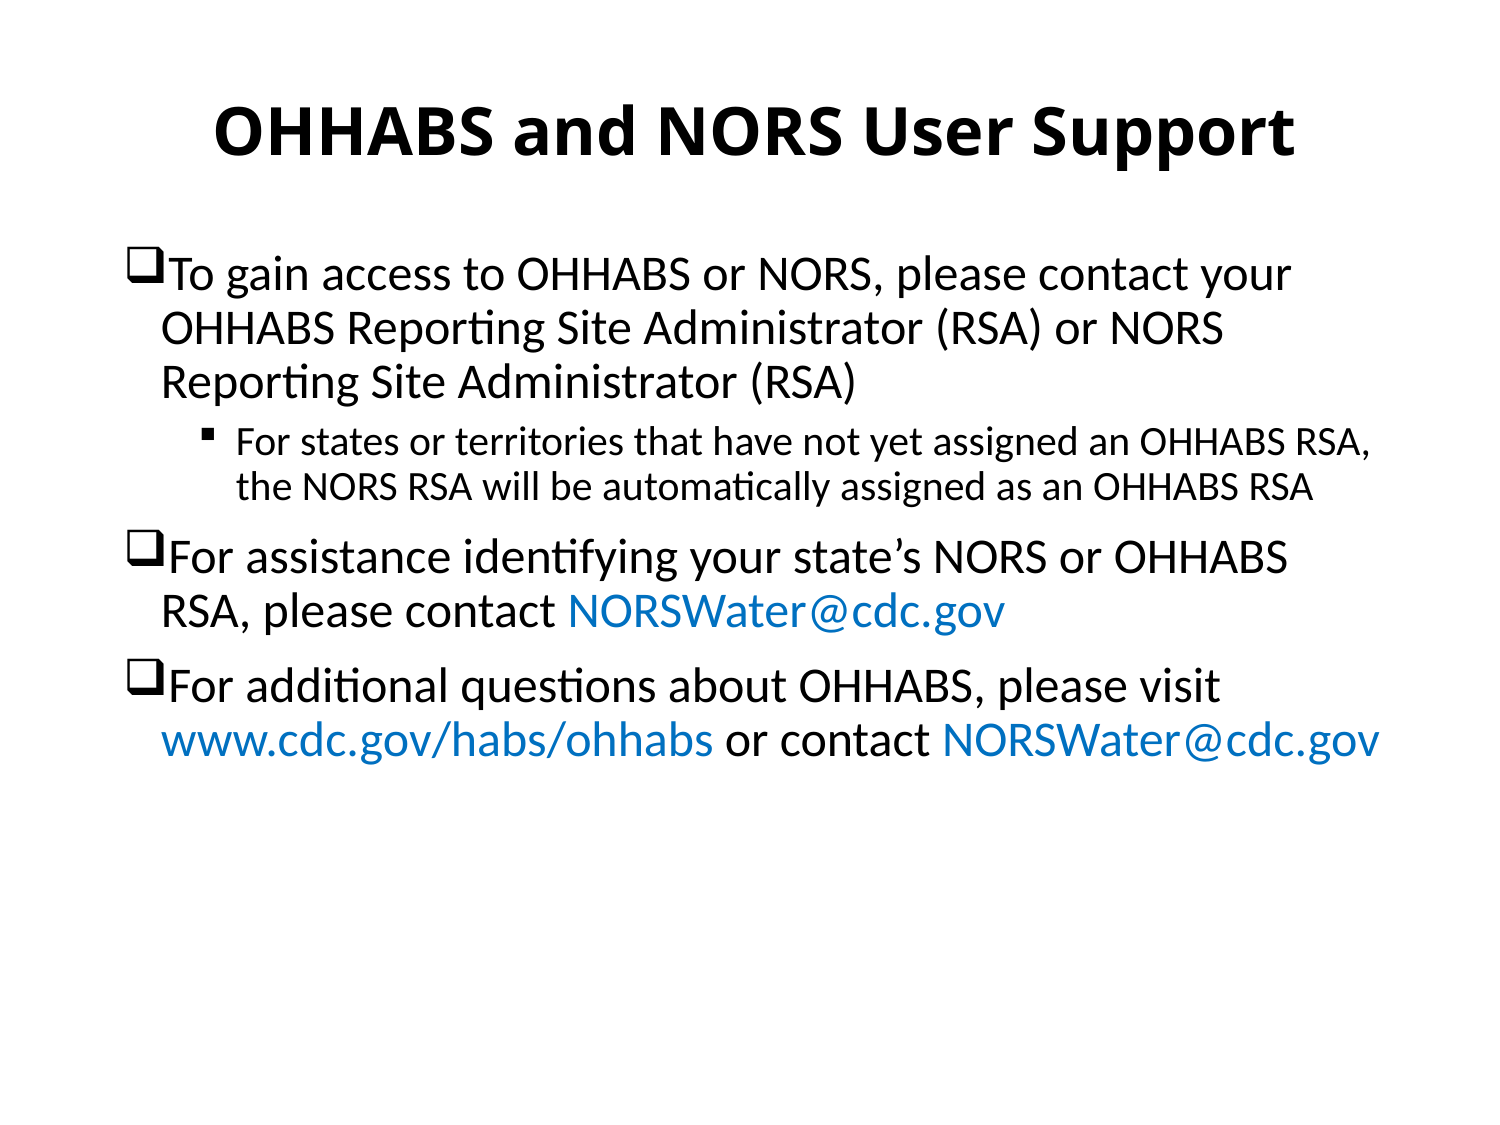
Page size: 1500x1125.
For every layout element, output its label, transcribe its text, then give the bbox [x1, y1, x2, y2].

list To gain access to OHHABS or NORS, please contact your OHHABS Reporting Site Administrator (RSA) or NORS Reporting Site Administrator (RSA) For states or territories that have not yet assigned an OHHABS RSA, the NORS RSA will be automatically assigned as an OHHABS RSA For assistance identifying your state’s NORS or OHHABS RSA, please contact NORSWater@cdc.gov For additional questions about OHHABS, please visit www.cdc.gov/habs/ohhabs or contact NORSWater@cdc.gov [108, 240, 1403, 1019]
title OHHABS and NORS User Support [108, 80, 1403, 187]
